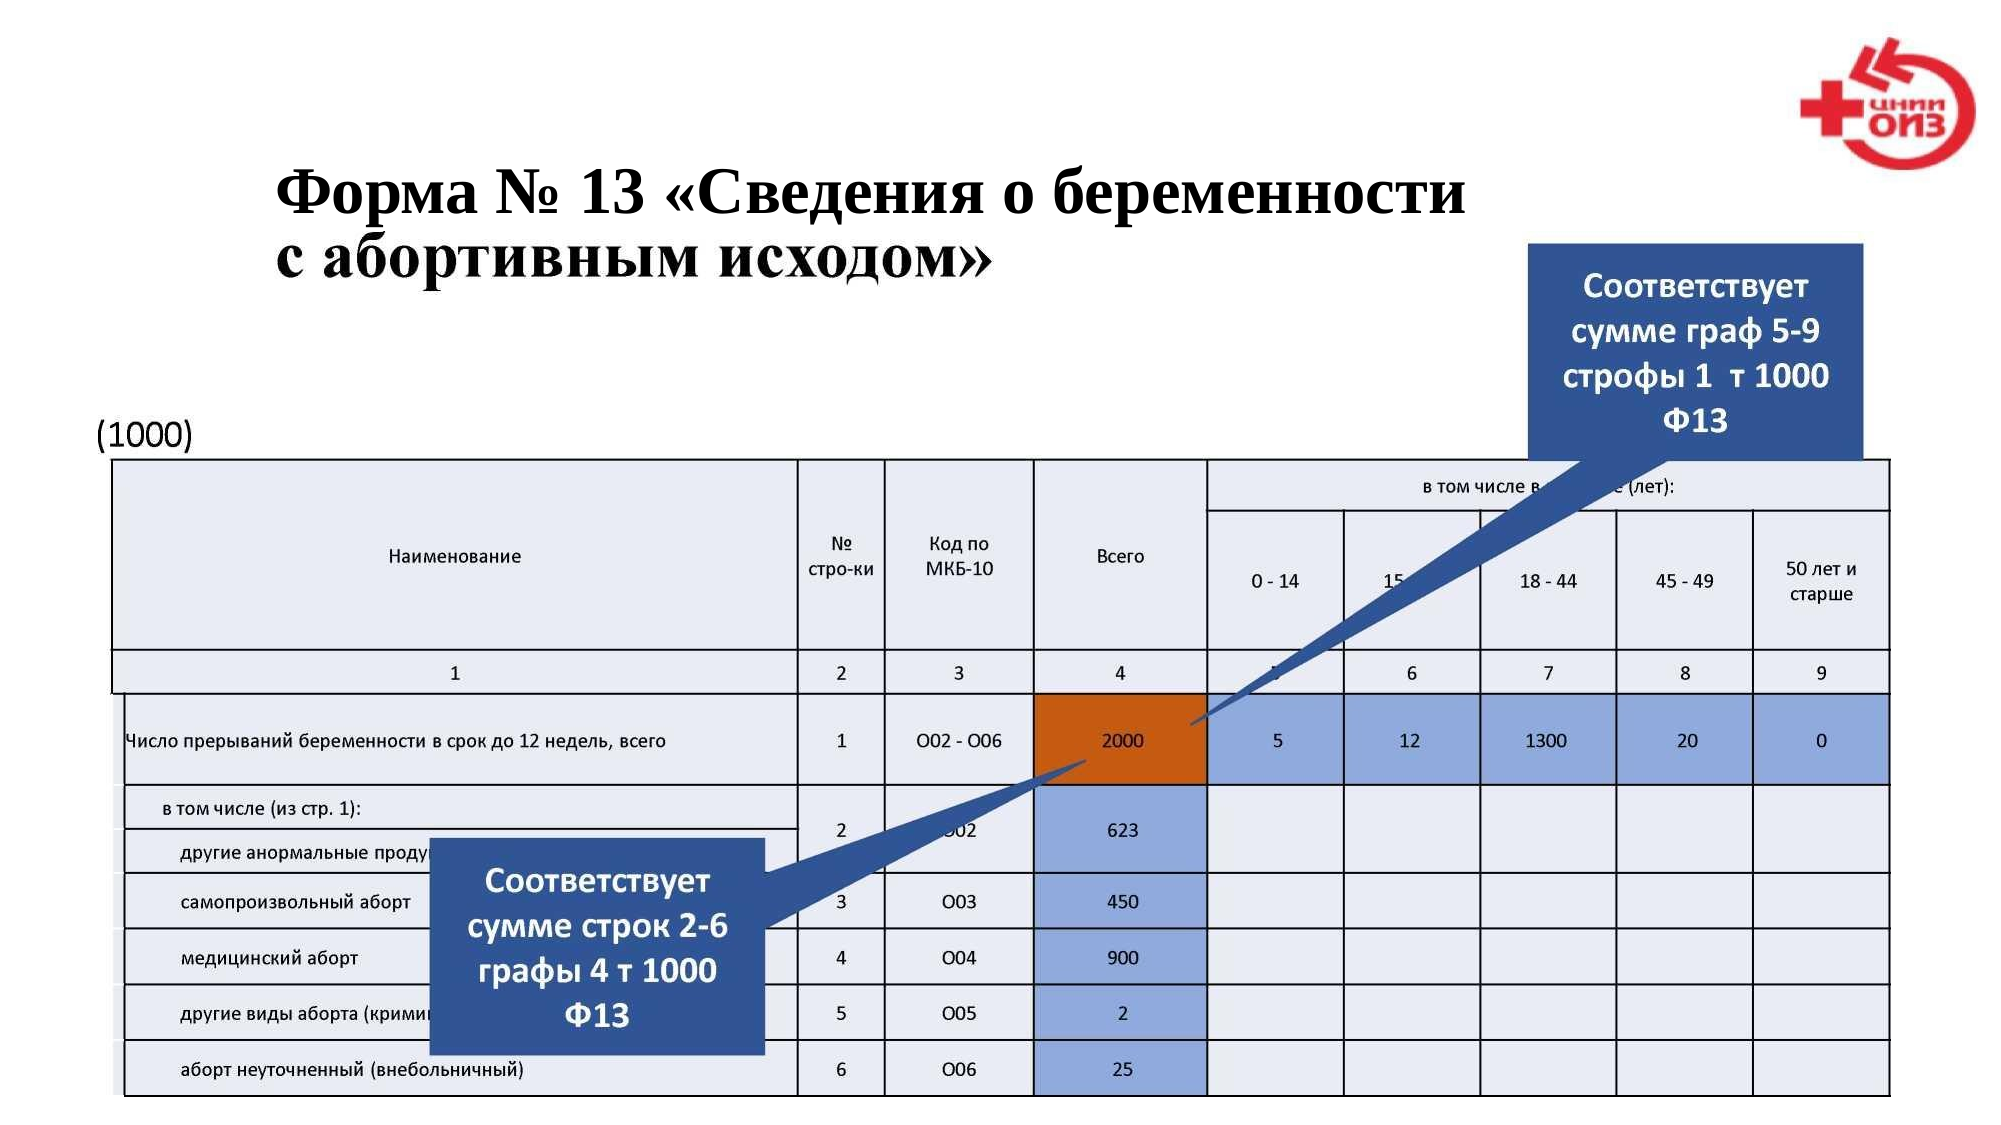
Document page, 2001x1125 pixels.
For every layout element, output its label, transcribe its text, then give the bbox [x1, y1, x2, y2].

title Форма № 13 «Сведения о беременности [272, 144, 1472, 227]
picture [98, 231, 1892, 1098]
picture [1786, 22, 1979, 184]
